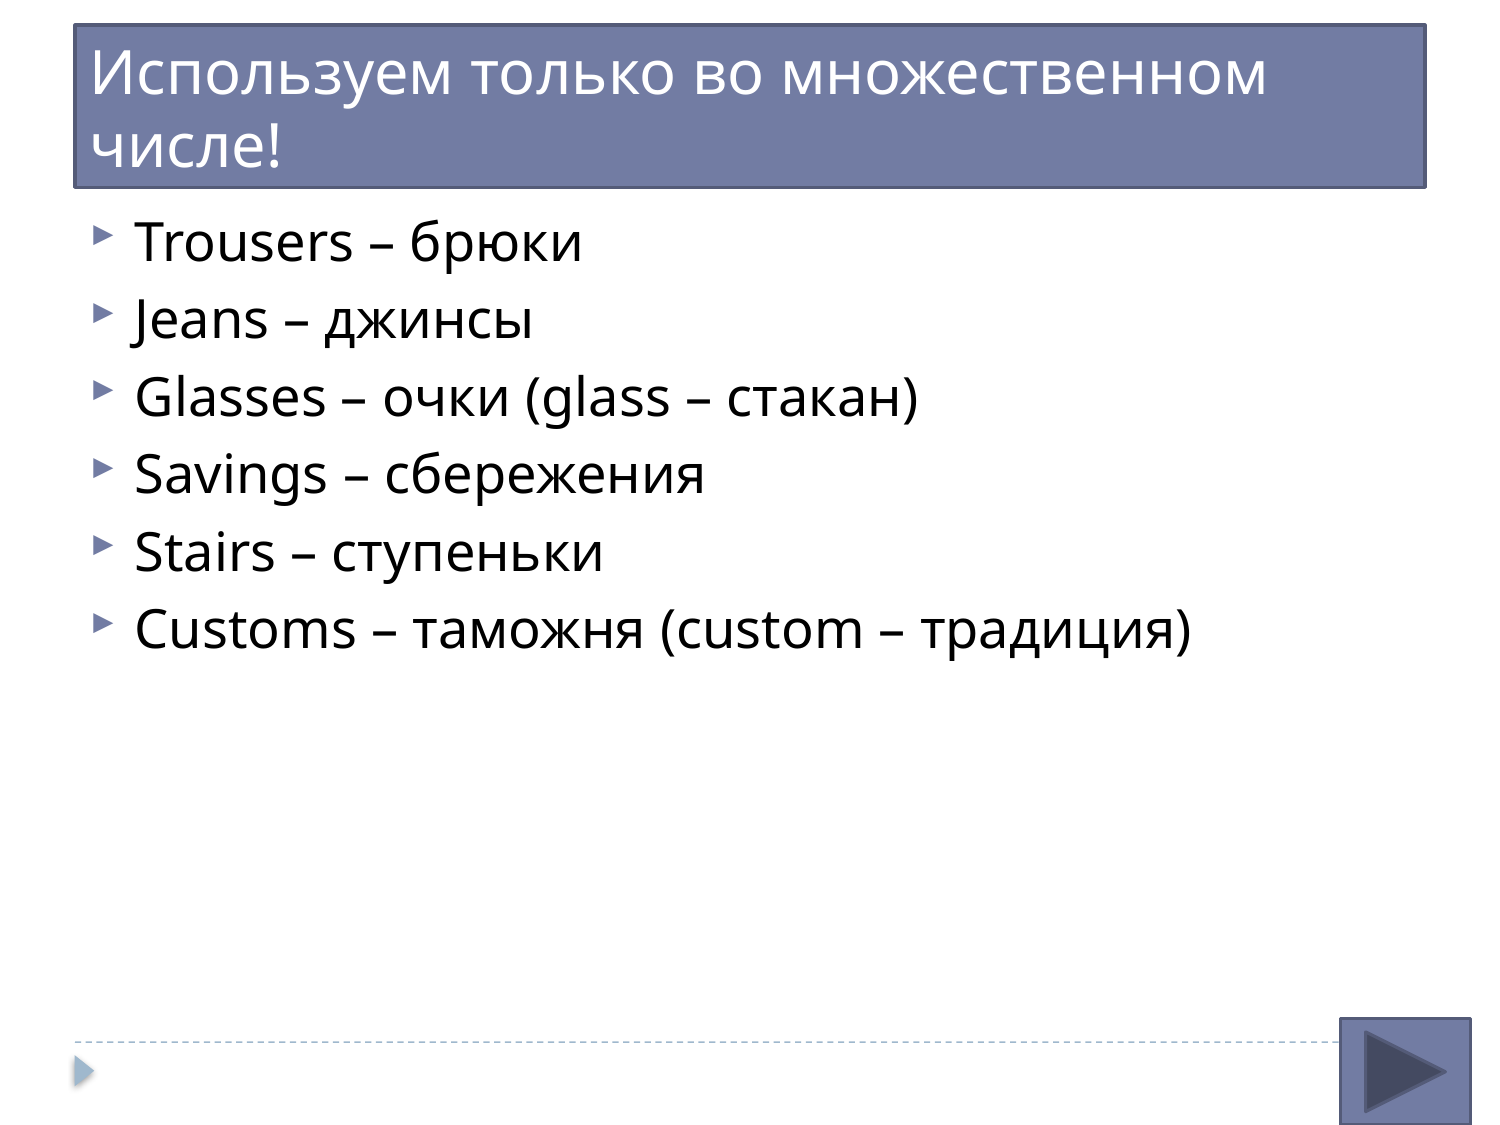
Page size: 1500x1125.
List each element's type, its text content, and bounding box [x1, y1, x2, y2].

list Trousers – брюки Jeans – джинсы Glasses – очки (glass – стакан) Savings – сбережения Stairs – ступеньки Customs – таможня (custom – традиция) [75, 200, 1425, 1010]
text_box [1339, 1017, 1472, 1125]
title Используем только во множественном числе! [73, 23, 1427, 189]
